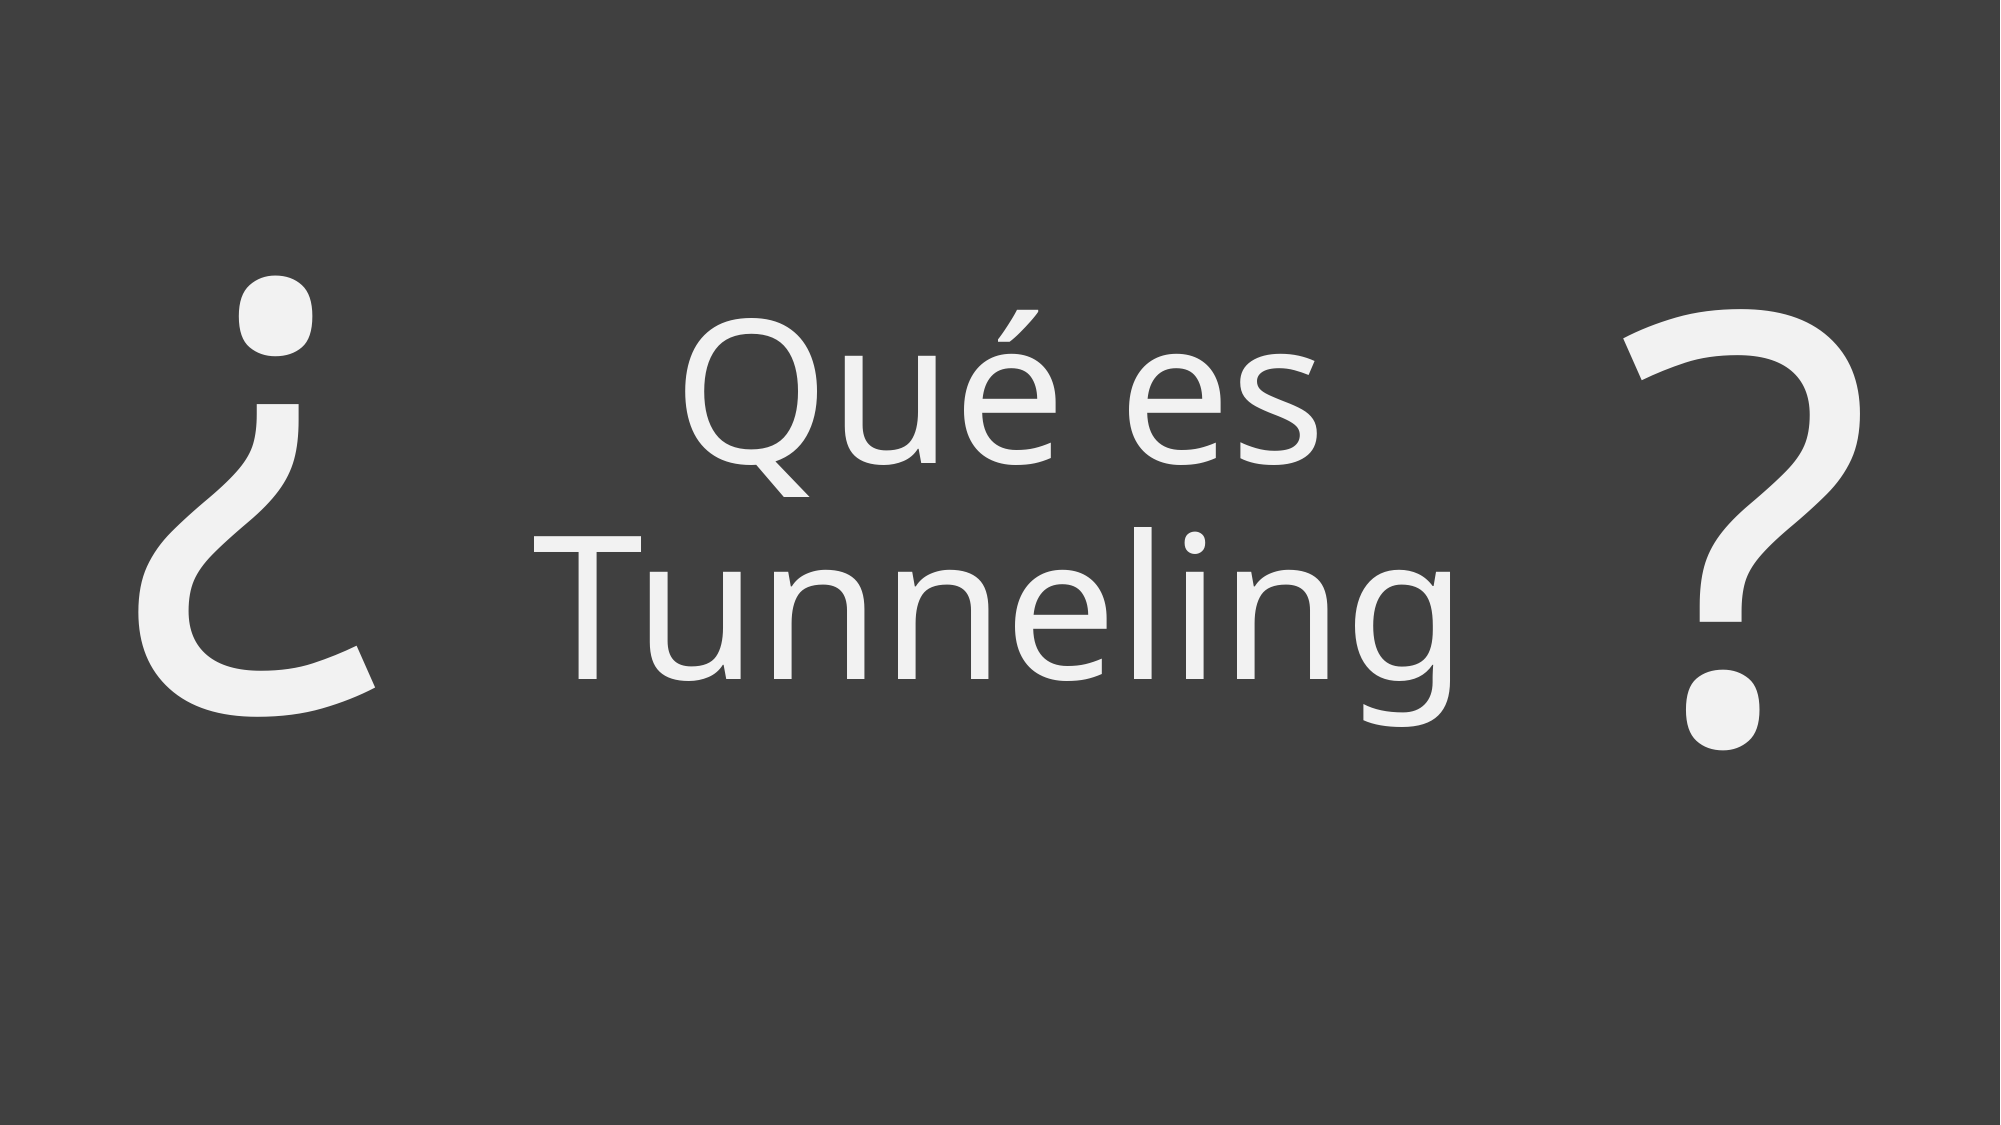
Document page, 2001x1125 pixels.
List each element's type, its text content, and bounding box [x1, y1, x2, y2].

text_box ¿ [0, 212, 850, 605]
text_box ? [1149, 352, 2000, 745]
text_box Qué es Tunneling [403, 311, 1596, 703]
